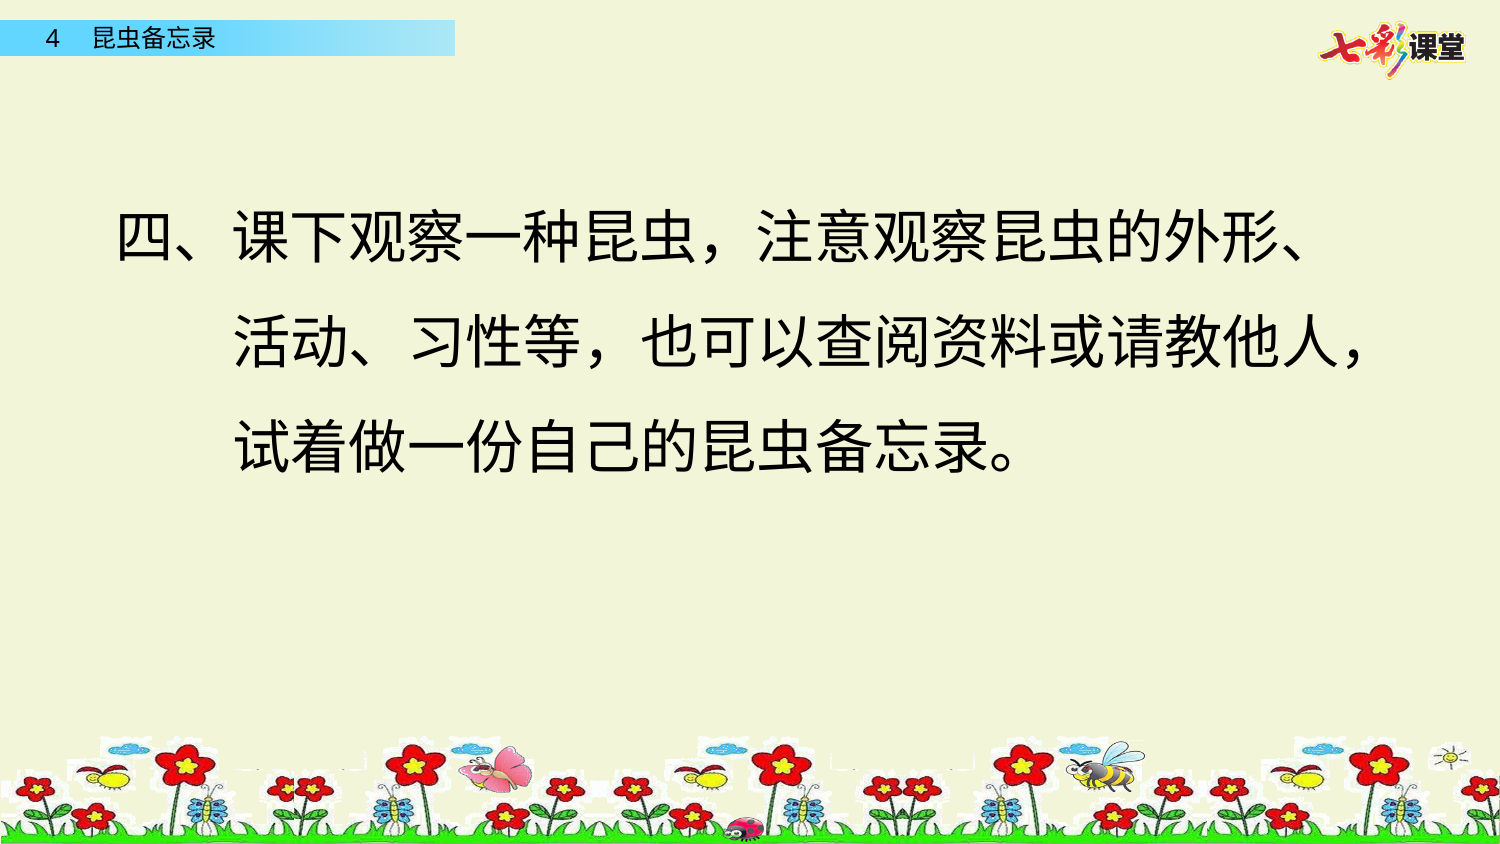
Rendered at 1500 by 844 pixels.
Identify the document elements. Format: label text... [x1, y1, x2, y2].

picture [1316, 20, 1468, 80]
picture [0, 714, 1500, 844]
text_box 四、课下观察一种昆虫，注意观察昆虫的外形、活动、习性等，也可以查阅资料或请教他人，试着做一份自己的昆虫备忘录。 [100, 157, 1359, 488]
